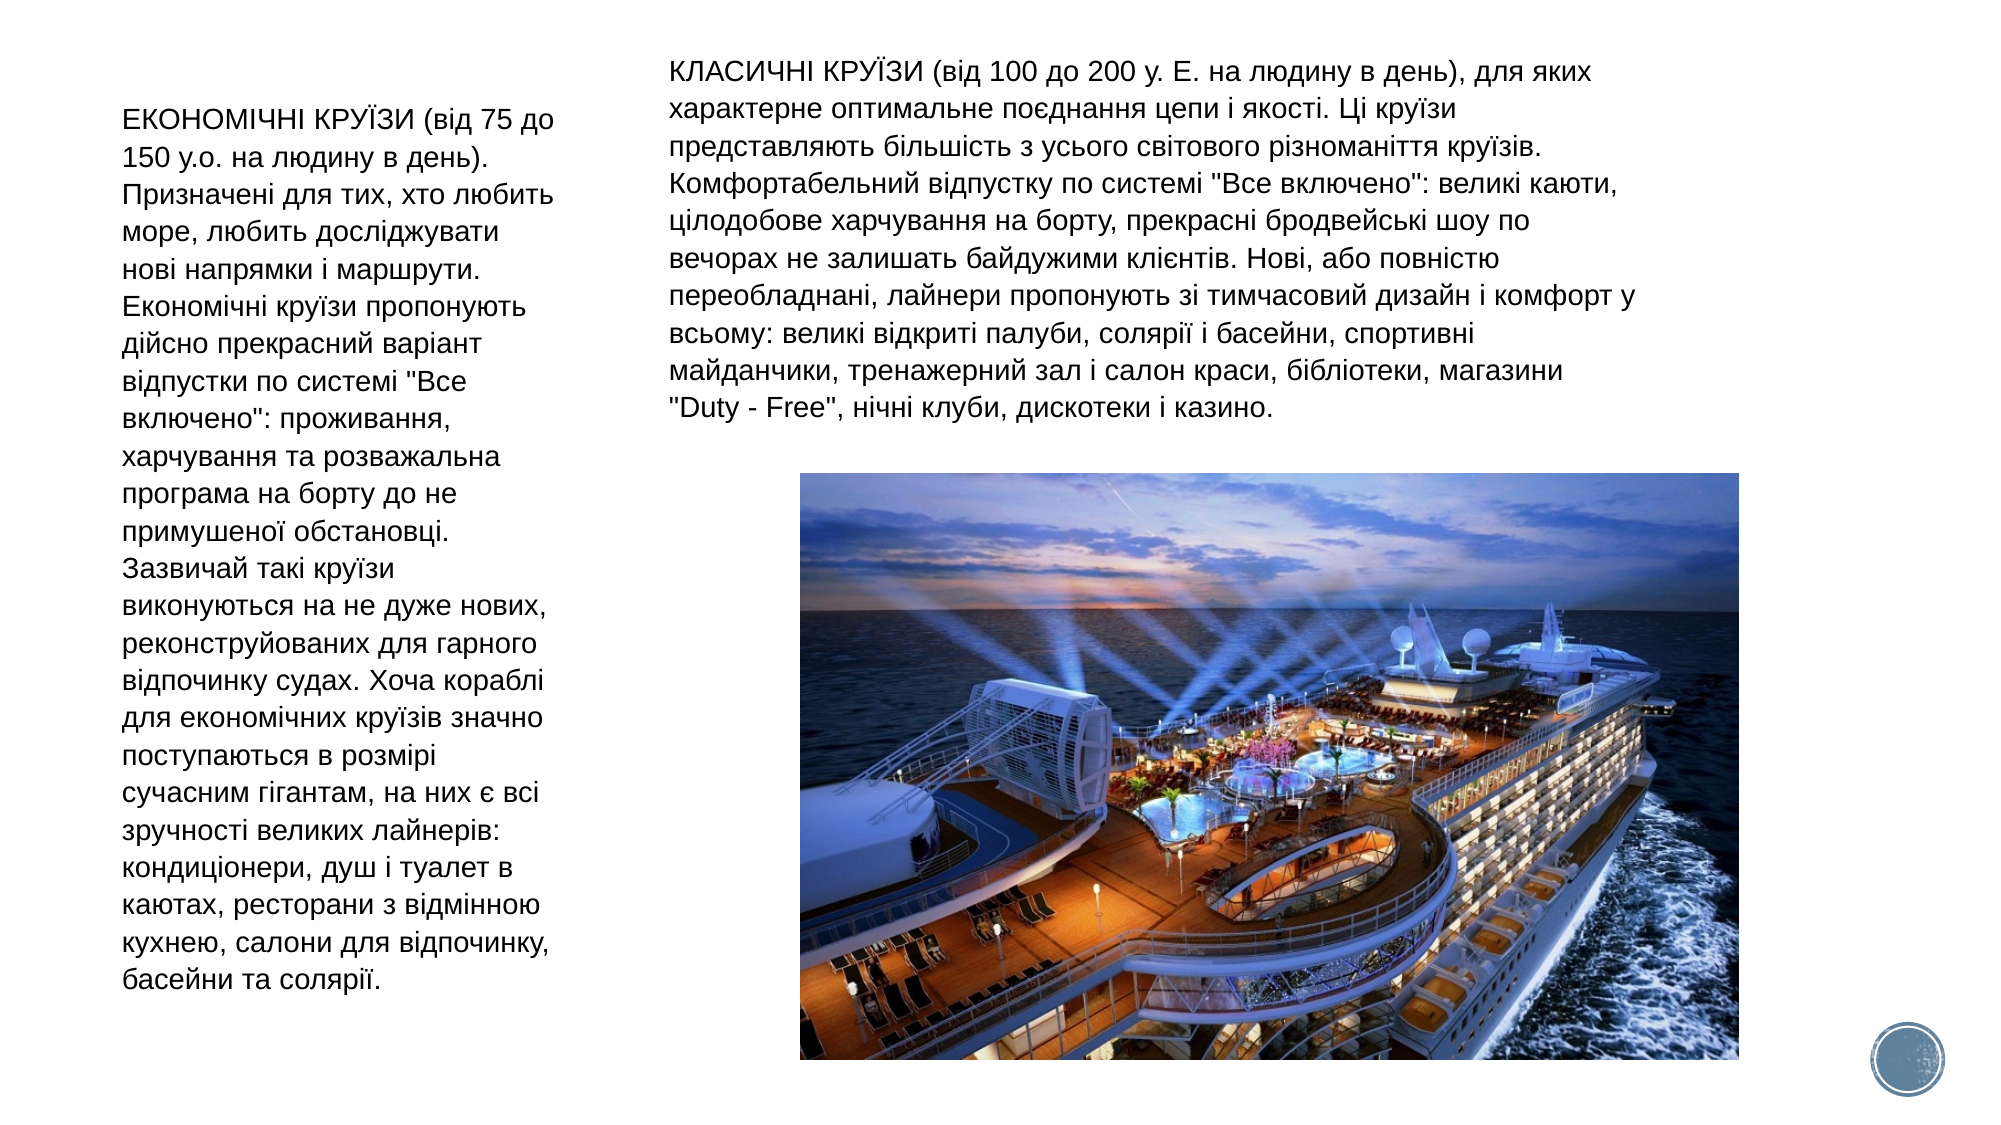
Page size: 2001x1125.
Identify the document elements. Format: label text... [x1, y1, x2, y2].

text_box КЛАСИЧНІ КРУЇЗИ (від 100 до 200 у. Е. на людину в день), для яких характерне оптимальне поєднання цепи і якості. Ці круїзи представляють більшість з усього світового різноманіття круїзів. Комфортабельний відпустку по системі "Все включено": великі каюти, цілодобове харчування на борту, прекрасні бродвейські шоу по вечорах не залишать байдужими клієнтів. Нові, або повністю переобладнані, лайнери пропонують зі тимчасовий дизайн і комфорт у всьому: великі відкриті палуби, солярії і басейни, спортивні майданчики, тренажерний зал і салон краси, бібліотеки, магазини "Duty - Free", нічні клуби, дискотеки і казино. [654, 42, 1655, 431]
text_box ЕКОНОМІЧНІ КРУЇЗИ (від 75 до 150 у.о. на людину в день). Призначені для тих, хто любить море, любить досліджувати нові напрямки і маршрути. Економічні круїзи пропонують дійсно прекрасний варіант відпустки по системі "Все включено": проживання, харчування та розважальна програма на борту до не примушеної обстановці. Зазвичай такі круїзи виконуються на не дуже нових, реконструйованих для гарного відпочинку судах. Хоча кораблі для економічних круїзів значно поступаються в розмірі сучасним гігантам, на них є всі зручності великих лайнерів: кондиціонери, душ і туалет в каютах, ресторани з відмінною кухнею, салони для відпочинку, басейни та солярії. [107, 90, 575, 1003]
picture [800, 473, 1739, 1060]
